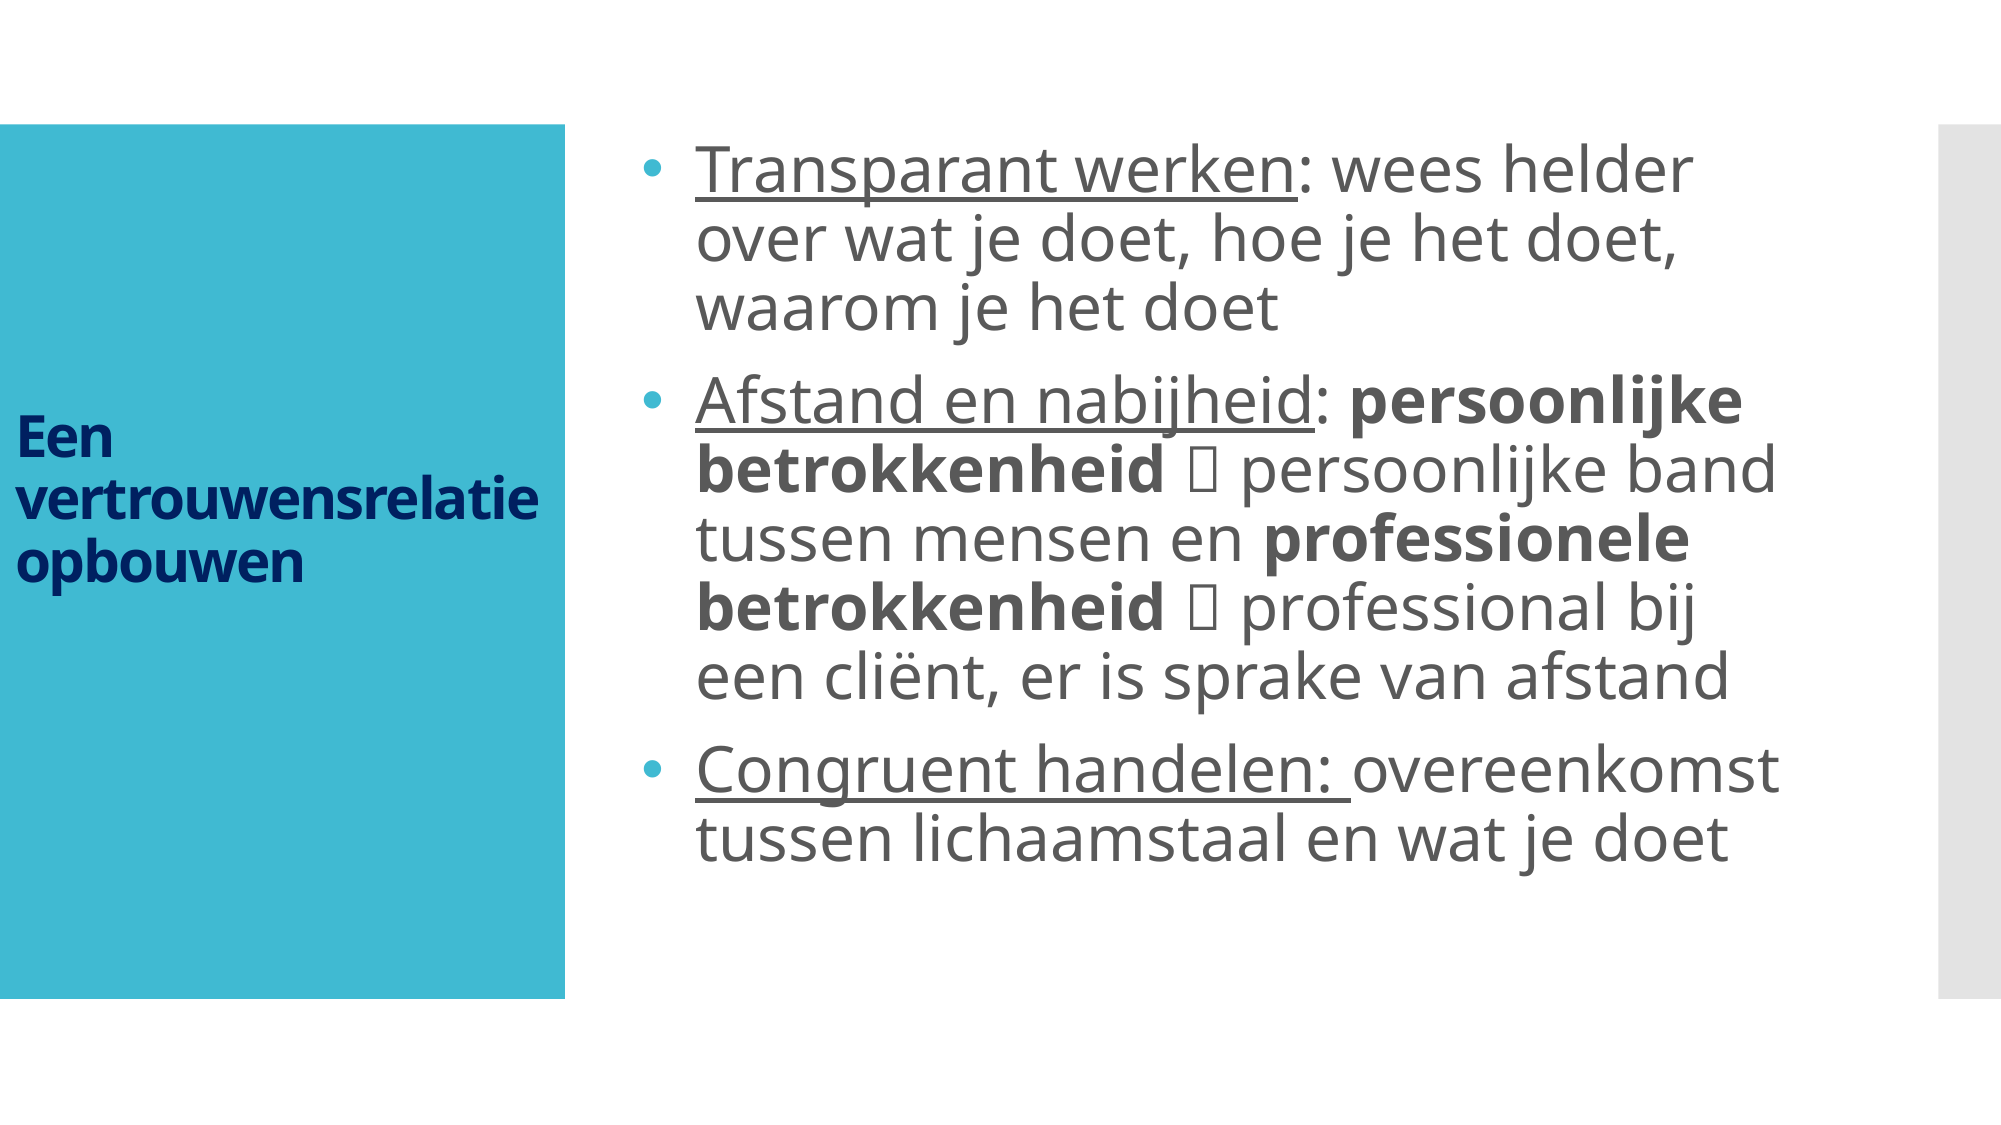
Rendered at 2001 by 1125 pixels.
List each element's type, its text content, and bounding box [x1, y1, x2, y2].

title Een vertrouwensrelatie opbouwen [0, 386, 576, 603]
list Transparant werken: wees helder over wat je doet, hoe je het doet, waarom je het doet Afstand en nabijheid: persoonlijke betrokkenheid  persoonlijke band tussen mensen en professionele betrokkenheid  professional bij een cliënt, er is sprake van afstand Congruent handelen: overeenkomst tussen lichaamstaal en wat je doet [626, 129, 1838, 996]
